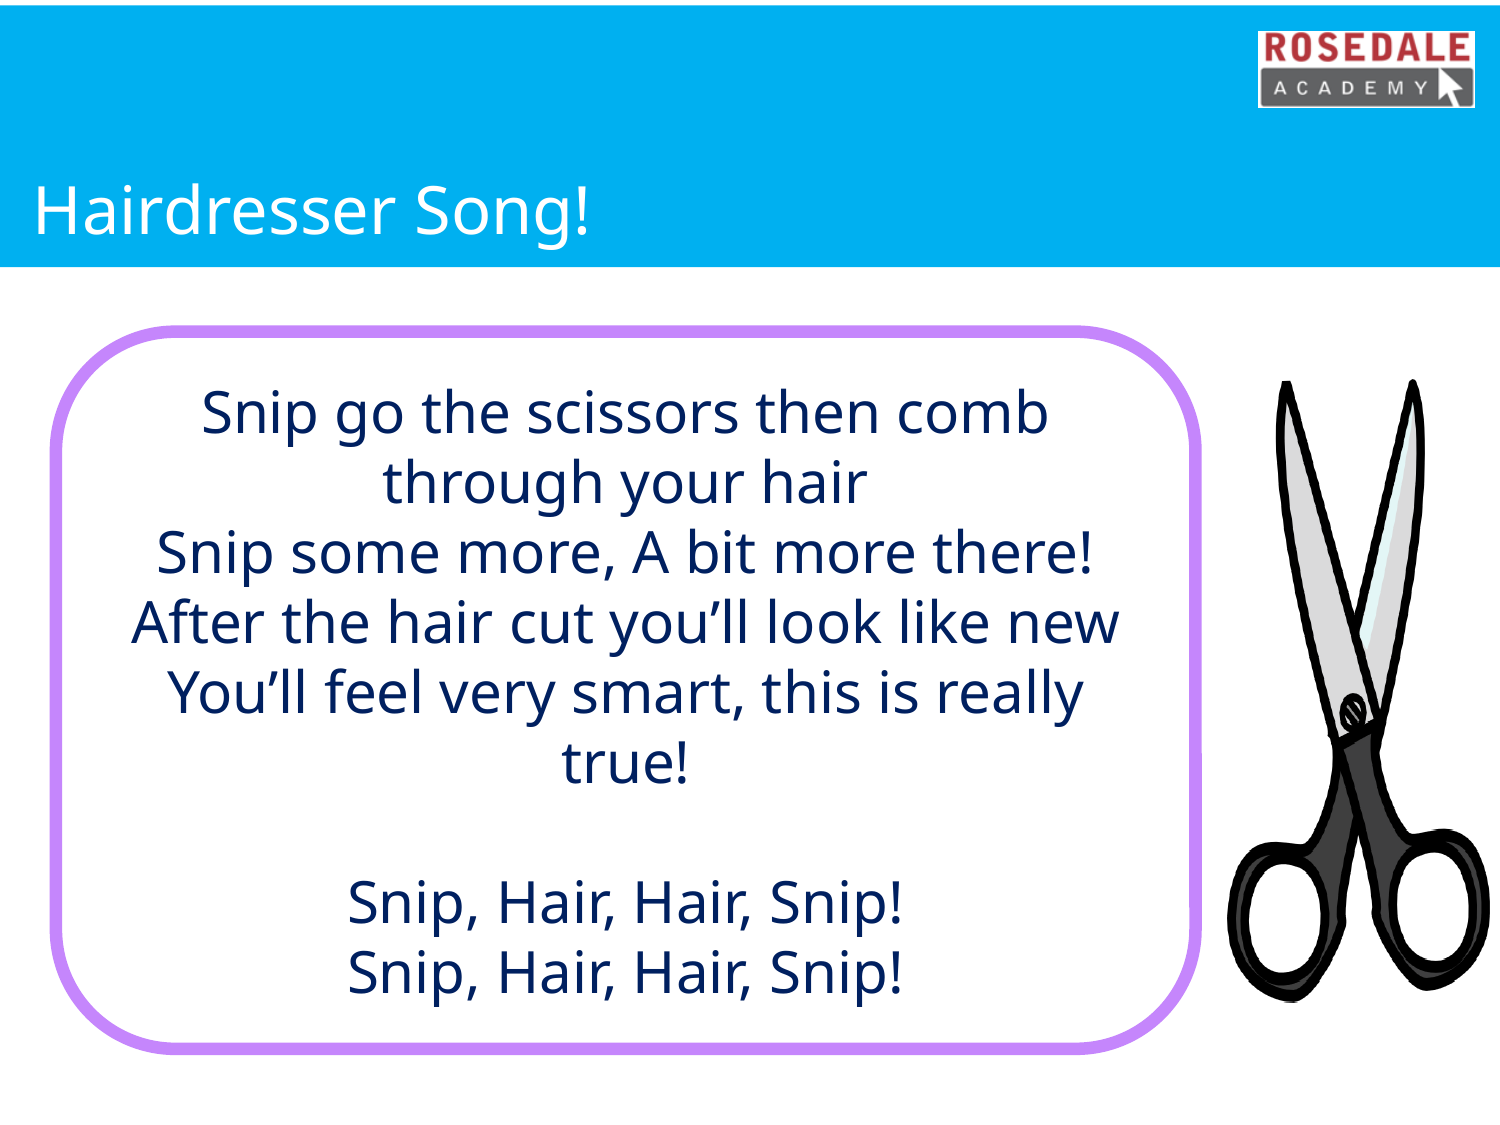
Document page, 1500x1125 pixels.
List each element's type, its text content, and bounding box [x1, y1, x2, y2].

text_box [0, 4, 1500, 268]
text_box Snip go the scissors then comb through your hair Snip some more, A bit more there! After the hair cut you’ll look like new You’ll feel very smart, this is really true! Snip, Hair, Hair, Snip! Snip, Hair, Hair, Snip! [54, 330, 1197, 1050]
picture [1227, 377, 1490, 1003]
picture [1259, 32, 1474, 107]
text_box Hairdresser Song! [17, 160, 1379, 256]
